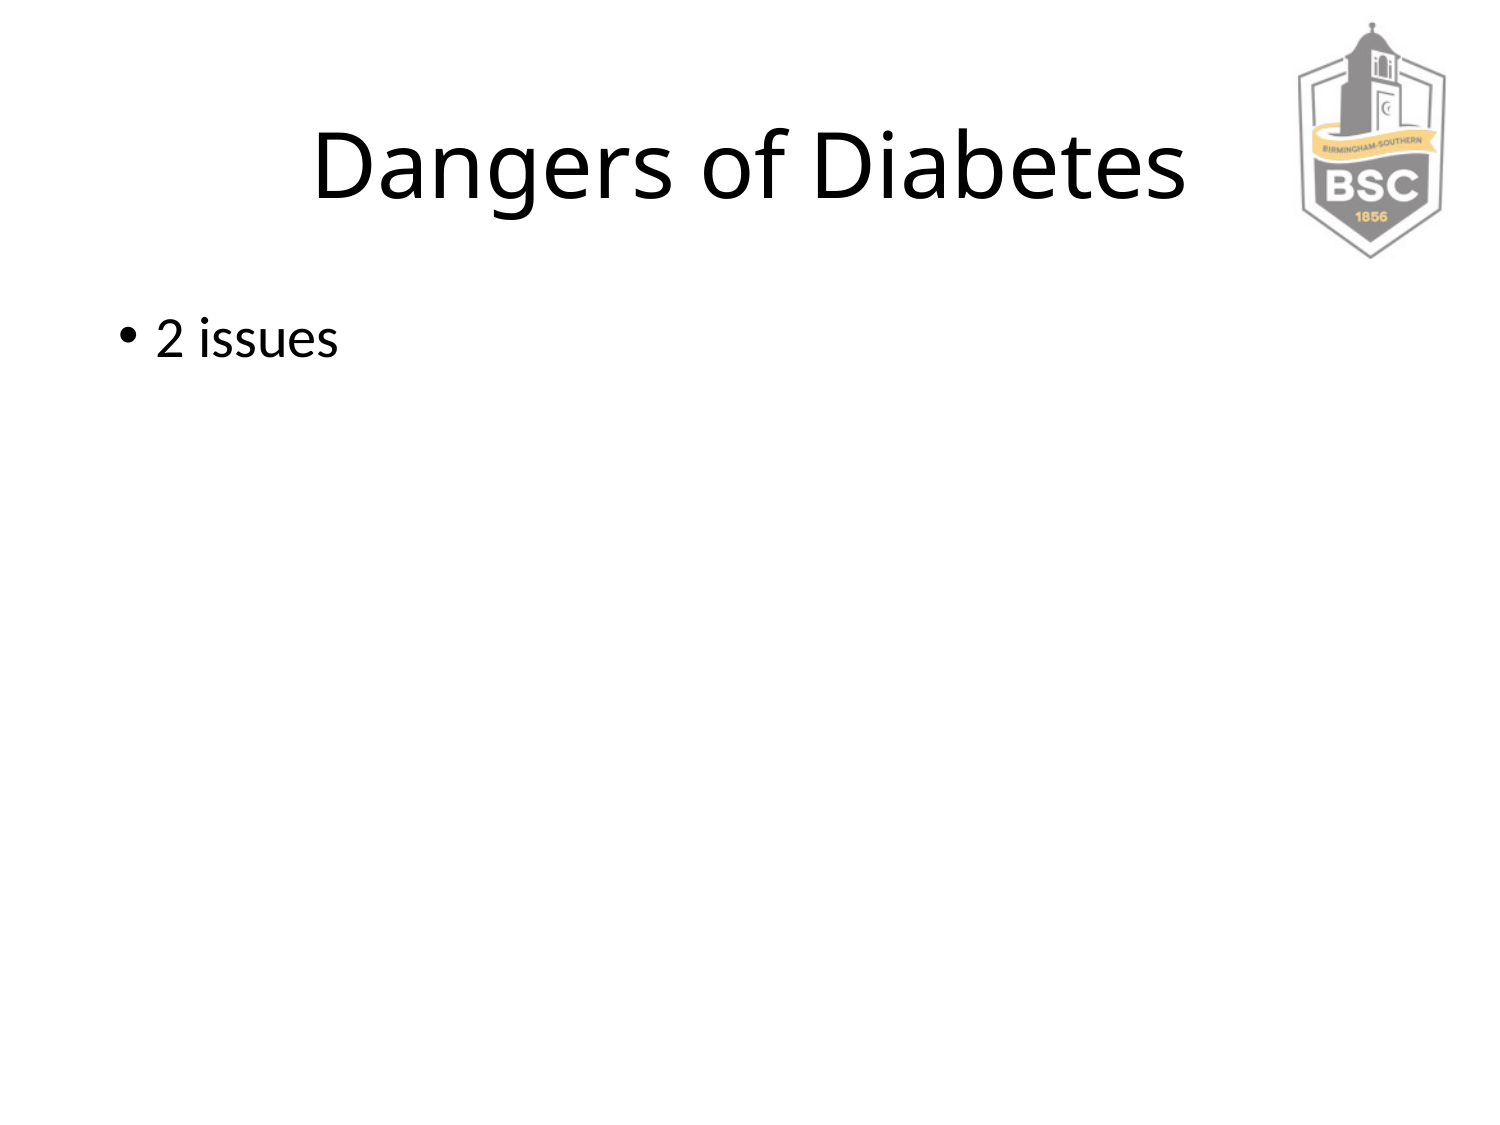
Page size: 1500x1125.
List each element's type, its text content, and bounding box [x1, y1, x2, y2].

list 2 issues [103, 299, 1397, 1014]
picture [1283, 14, 1461, 269]
title Dangers of Diabetes [103, 59, 1397, 278]
